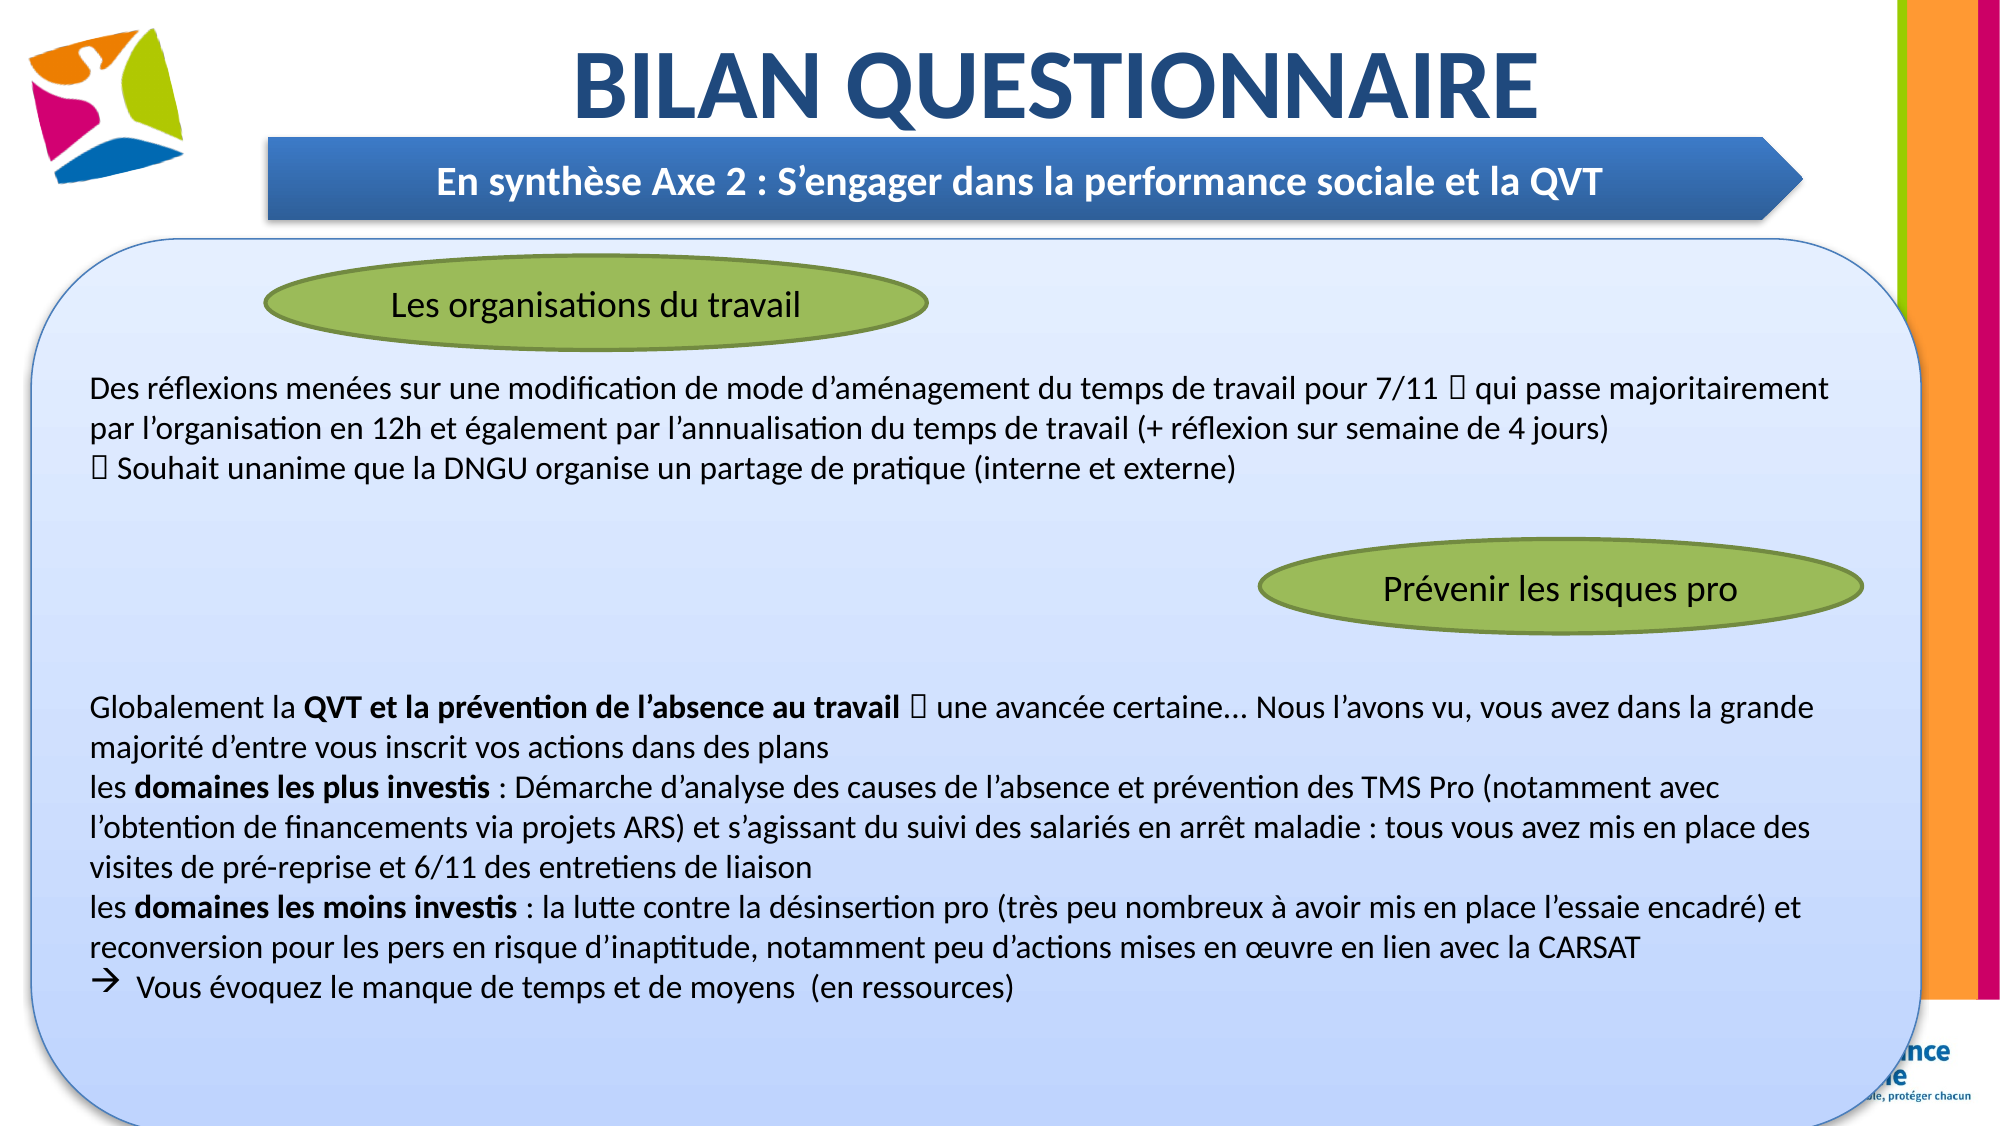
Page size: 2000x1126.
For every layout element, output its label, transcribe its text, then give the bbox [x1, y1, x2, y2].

text_box Les organisations du travail [263, 253, 929, 353]
text_box Prévenir les risques pro [1257, 536, 1865, 636]
text_box En synthèse Axe 2 : S’engager dans la performance sociale et la QVT [267, 137, 1804, 220]
text_box Des réflexions menées sur une modification de mode d’aménagement du temps de travail pour 7/11  qui passe majoritairement par l’organisation en 12h et également par l’annualisation du temps de travail (+ réflexion sur semaine de 4 jours)  Souhait unanime que la DNGU organise un partage de pratique (interne et externe) Globalement la QVT et la prévention de l’absence au travail  une avancée certaine... Nous l’avons vu, vous avez dans la grande majorité d’entre vous inscrit vos actions dans des plans les domaines les plus investis : Démarche d’analyse des causes de l’absence et prévention des TMS Pro (notamment avec l’obtention de financements via projets ARS) et s’agissant du suivi des salariés en arrêt maladie : tous vous avez mis en place des visites de pré-reprise et 6/11 des entretiens de liaison les domaines les moins investis : la lutte contre la désinsertion pro (très peu nombreux à avoir mis en place l’essaie encadré) et reconversion pour les pers en risque d’inaptitude, notamment peu d’actions mises en œuvre en lien avec la CARSAT Vous évoquez le manque de temps et de moyens (en ressources) [30, 238, 1922, 1126]
title Bilan questionnaire [268, 19, 1846, 138]
picture [1821, 1014, 1998, 1126]
picture [24, 24, 188, 188]
